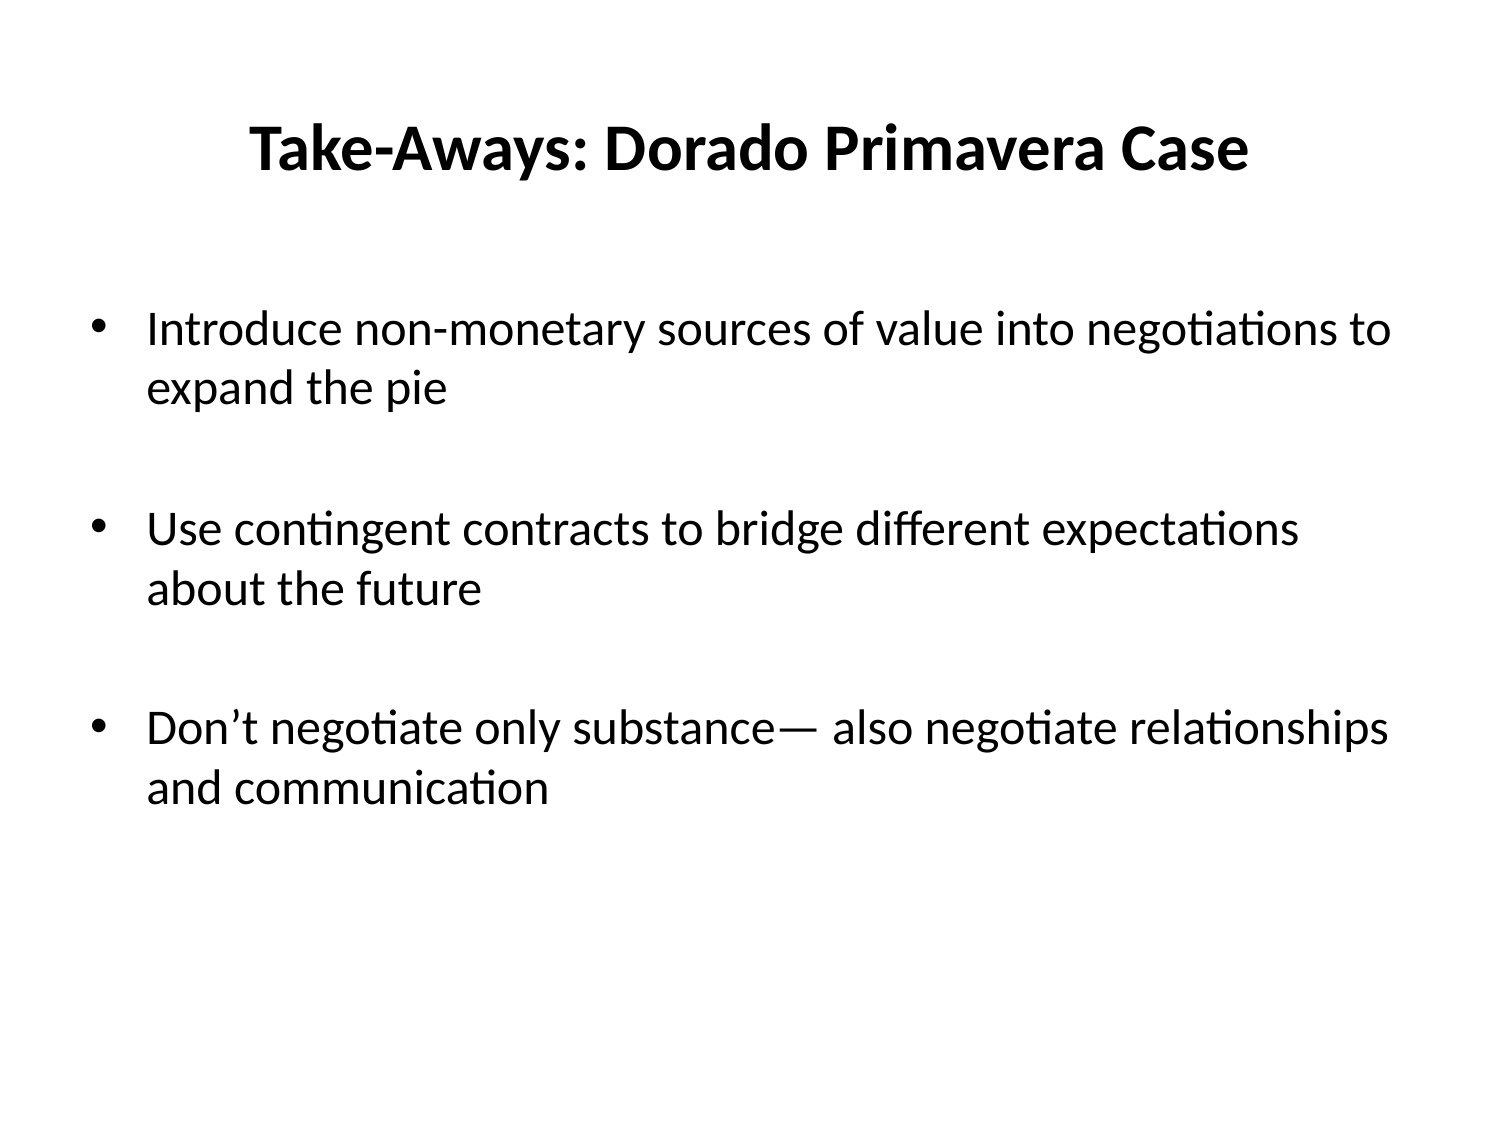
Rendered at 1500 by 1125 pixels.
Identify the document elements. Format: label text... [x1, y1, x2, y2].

list Introduce non-monetary sources of value into negotiations to expand the pie Use contingent contracts to bridge different expectations about the future Don’t negotiate only substance— also negotiate relationships and communication [75, 287, 1425, 1030]
title Take-Aways: Dorado Primavera Case [75, 50, 1425, 238]
